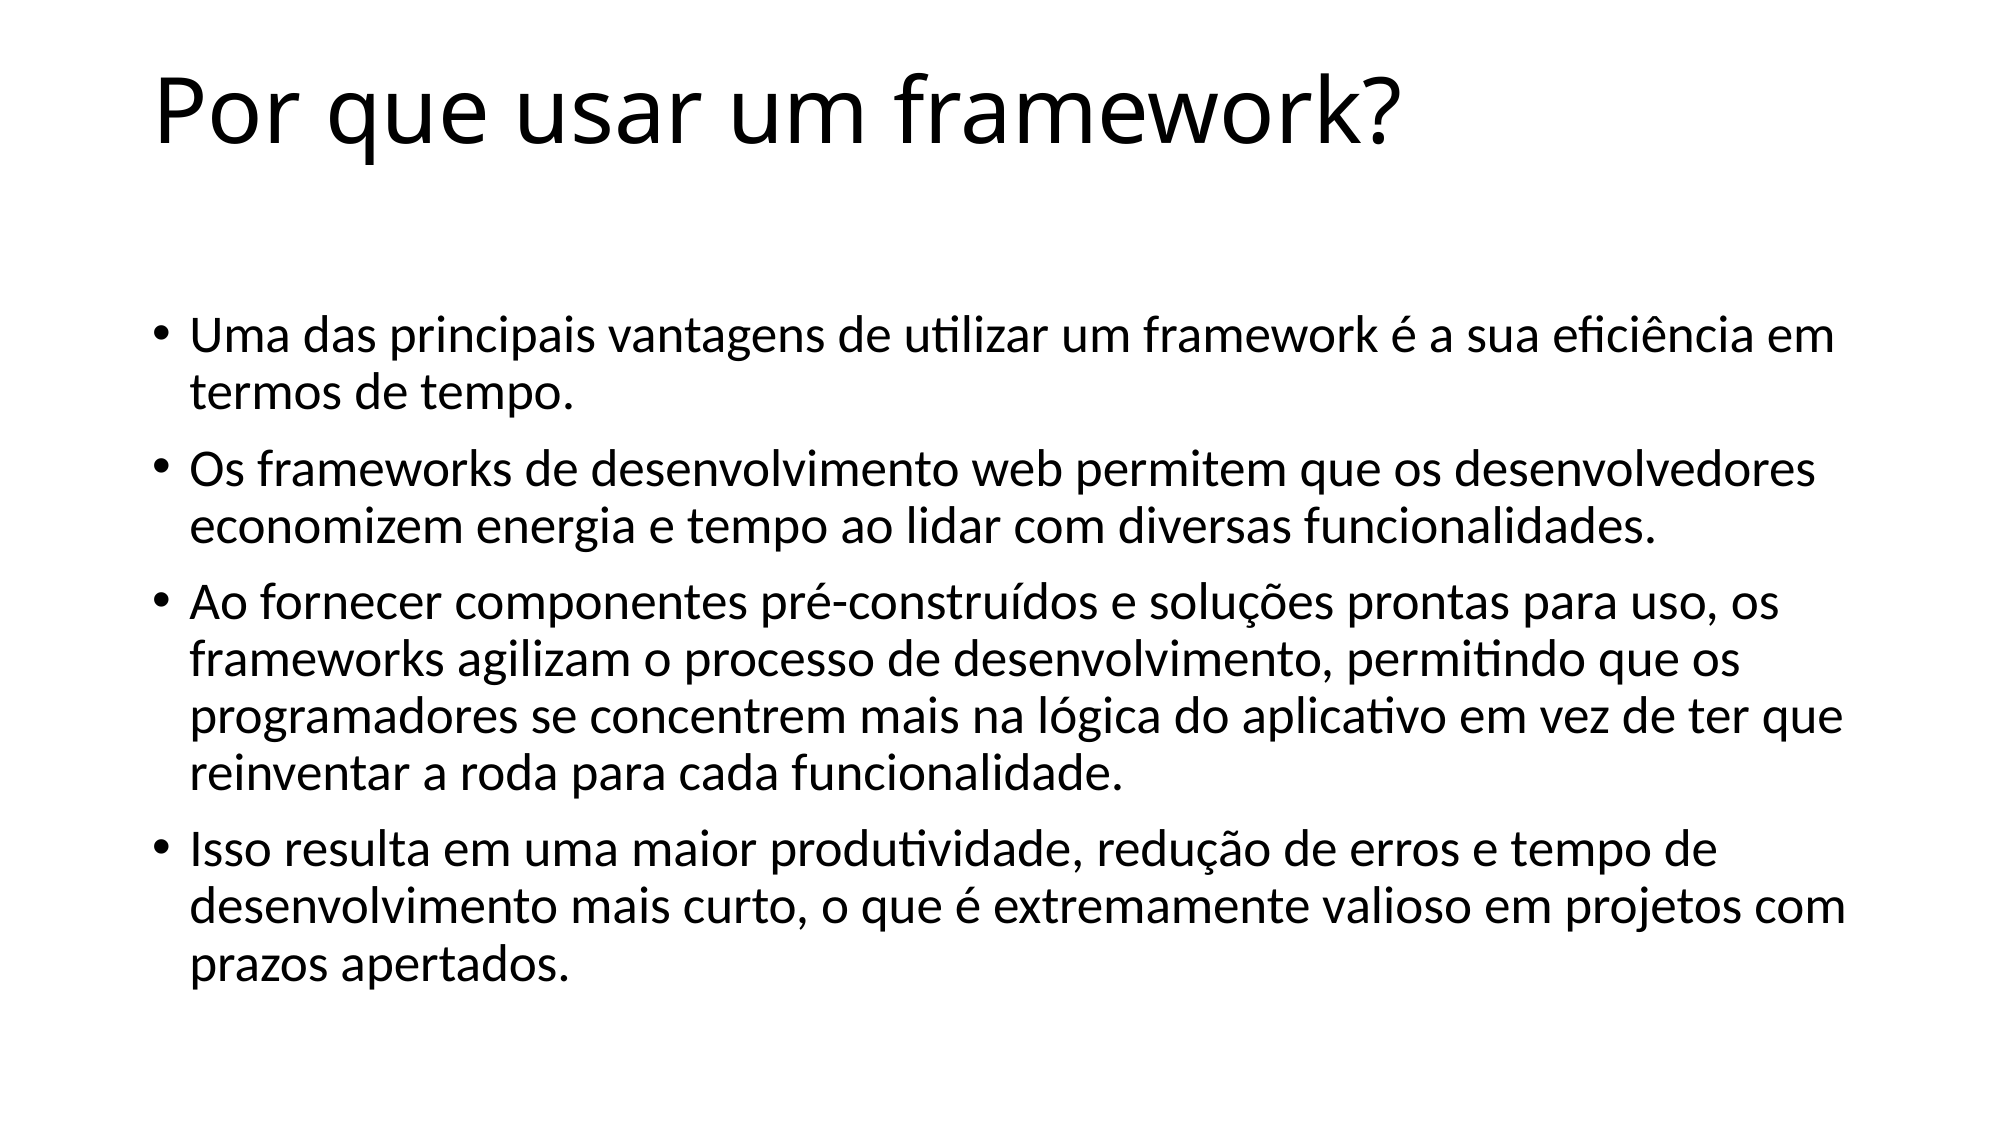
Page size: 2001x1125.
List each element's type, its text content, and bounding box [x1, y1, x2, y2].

title Por que usar um framework? [137, 59, 1863, 278]
list Uma das principais vantagens de utilizar um framework é a sua eficiência em termos de tempo. Os frameworks de desenvolvimento web permitem que os desenvolvedores economizem energia e tempo ao lidar com diversas funcionalidades. Ao fornecer componentes pré-construídos e soluções prontas para uso, os frameworks agilizam o processo de desenvolvimento, permitindo que os programadores se concentrem mais na lógica do aplicativo em vez de ter que reinventar a roda para cada funcionalidade. Isso resulta em uma maior produtividade, redução de erros e tempo de desenvolvimento mais curto, o que é extremamente valioso em projetos com prazos apertados. [137, 299, 1863, 1014]
